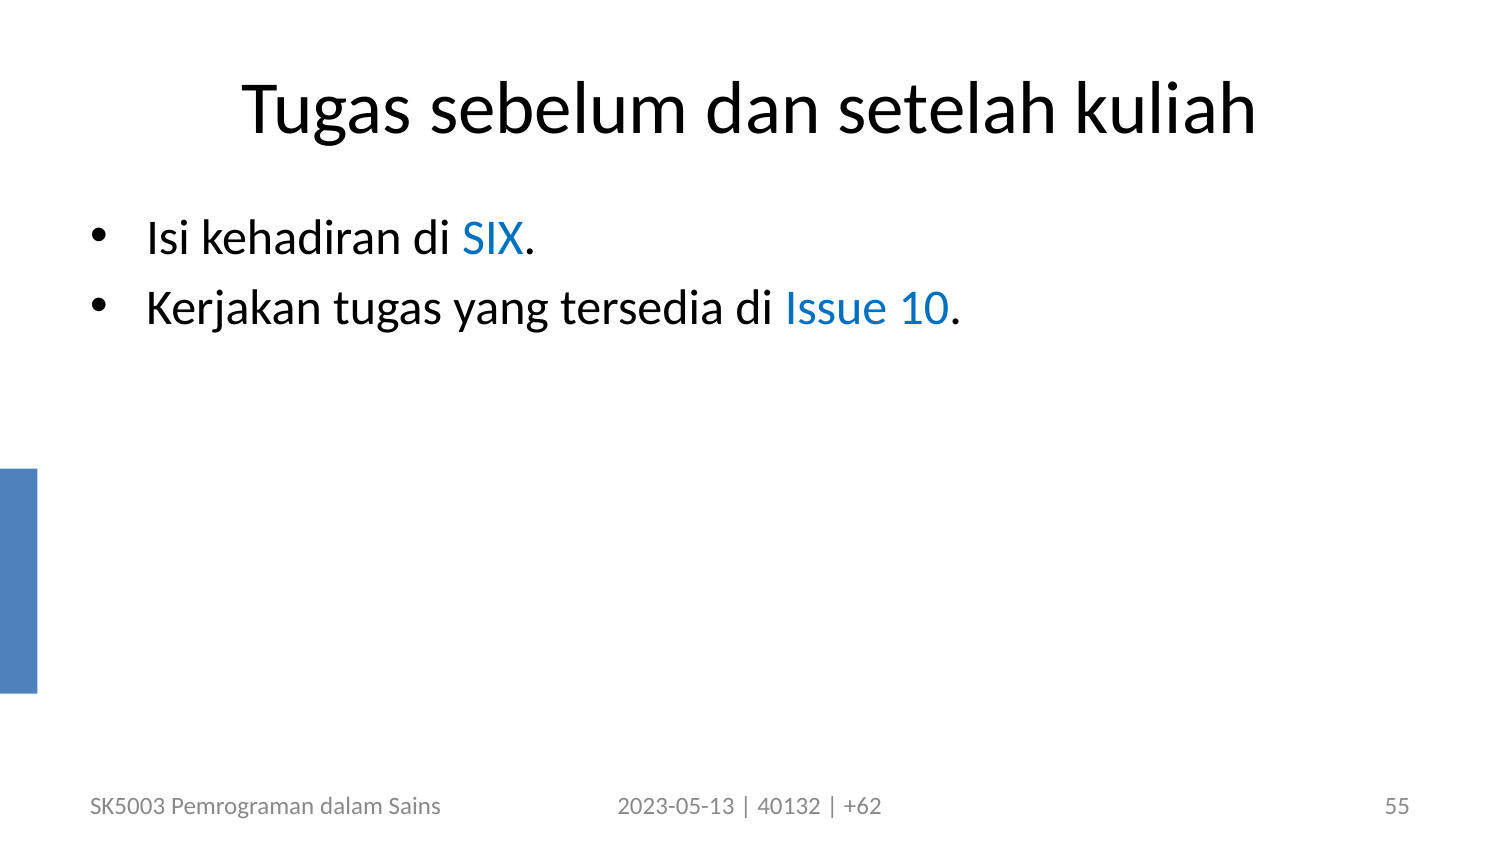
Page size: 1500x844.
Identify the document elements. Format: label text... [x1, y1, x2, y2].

text_box [452, 202, 527, 268]
slide_number 55 [1074, 782, 1425, 827]
footer 2023-05-13 | 40132 | +62 [512, 782, 988, 827]
text_box [775, 273, 952, 340]
title Tugas sebelum dan setelah kuliah [74, 33, 1426, 175]
list Isi kehadiran di SIX. Kerjakan tugas yang tersedia di Issue 10. [74, 196, 1426, 754]
slide_number SK5003 Pemrograman dalam Sains [75, 782, 463, 827]
